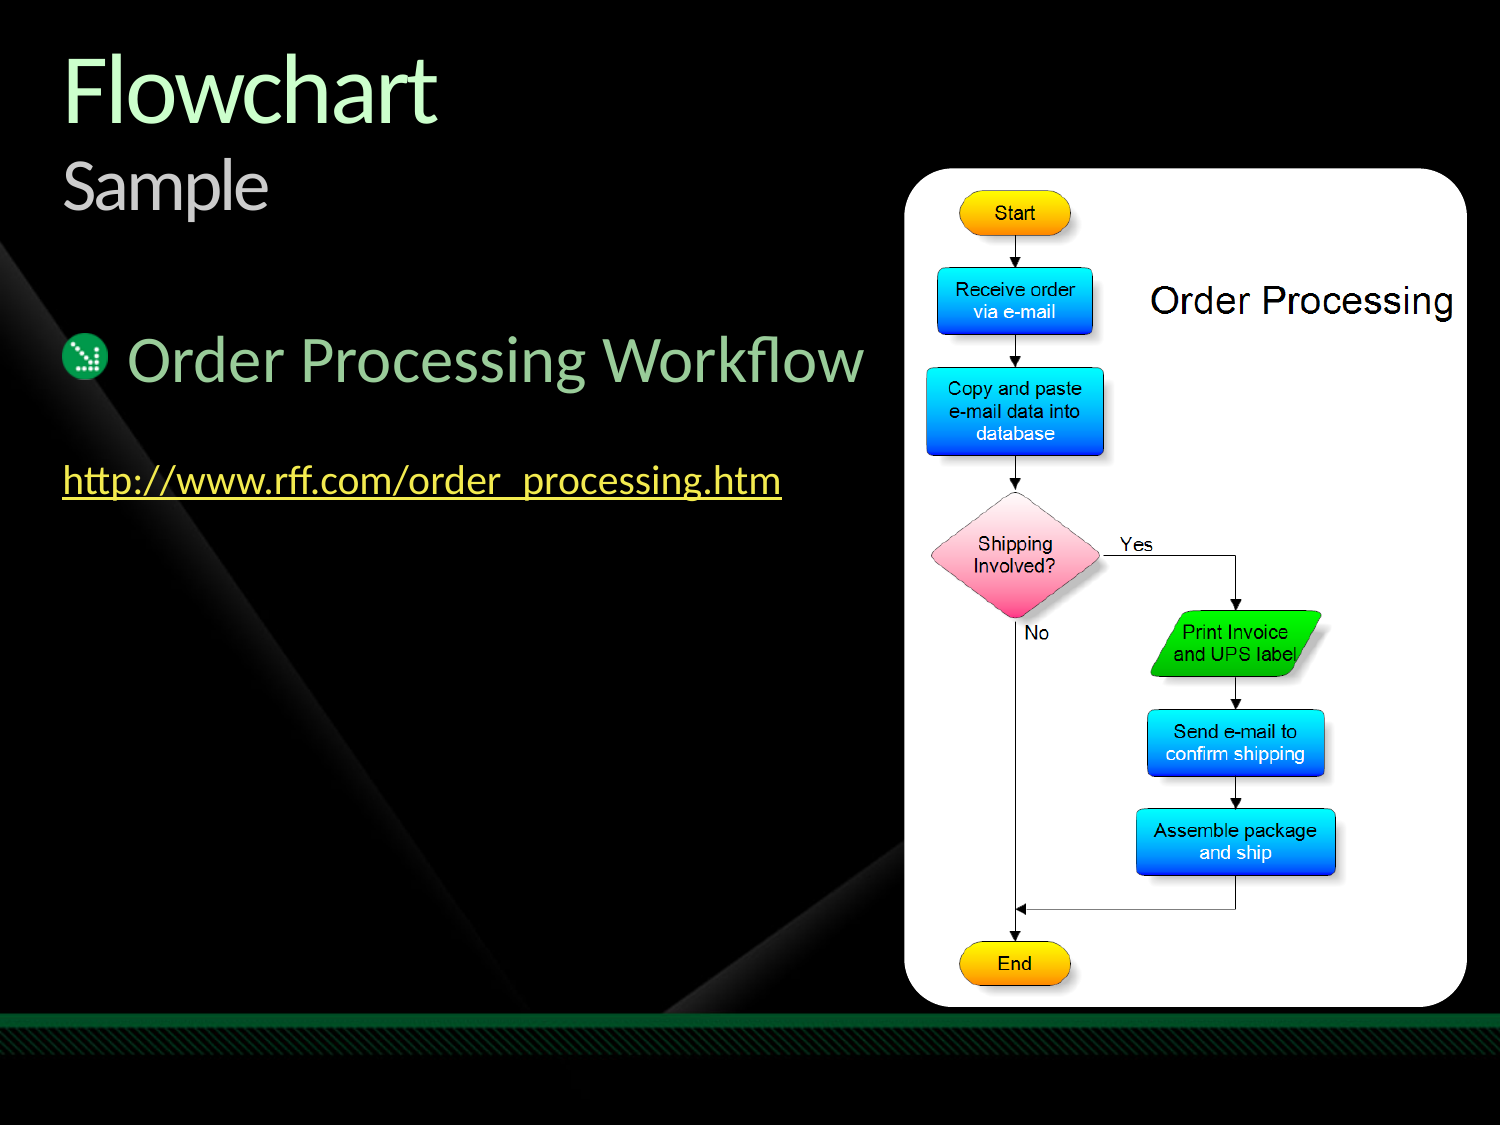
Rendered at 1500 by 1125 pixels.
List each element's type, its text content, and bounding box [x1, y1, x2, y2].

title Flowchart Sample [62, 37, 1438, 229]
picture [0, 0, 1500, 1125]
list Order Processing Workflow http://www.rff.com/order_processing.htm [62, 231, 877, 988]
